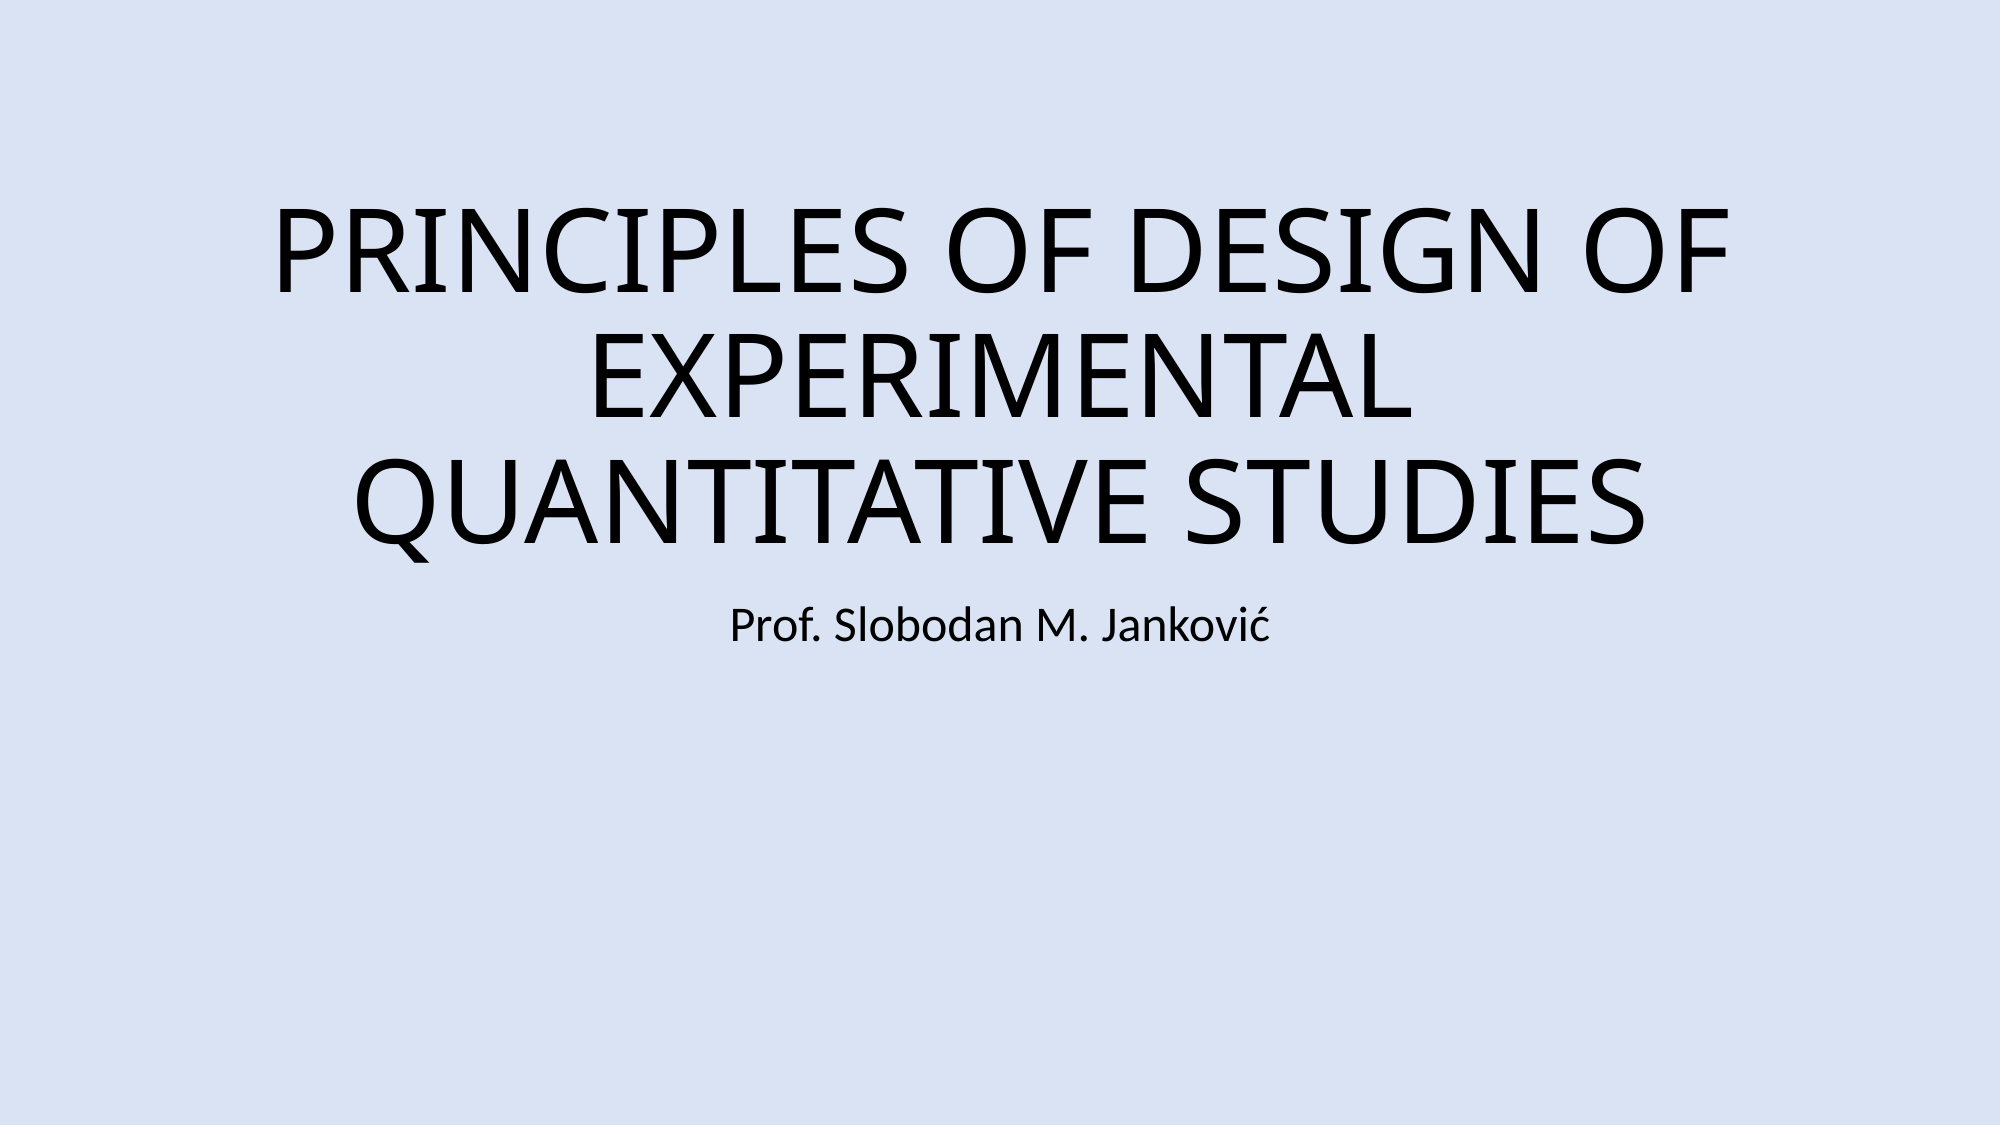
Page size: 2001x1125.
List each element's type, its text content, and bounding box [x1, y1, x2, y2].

title PRINCIPLES OF DESIGN OF EXPERIMENTAL QUANTITATIVE STUDIES [249, 184, 1750, 576]
subtitle Prof. Slobodan M. Janković [249, 590, 1750, 863]
